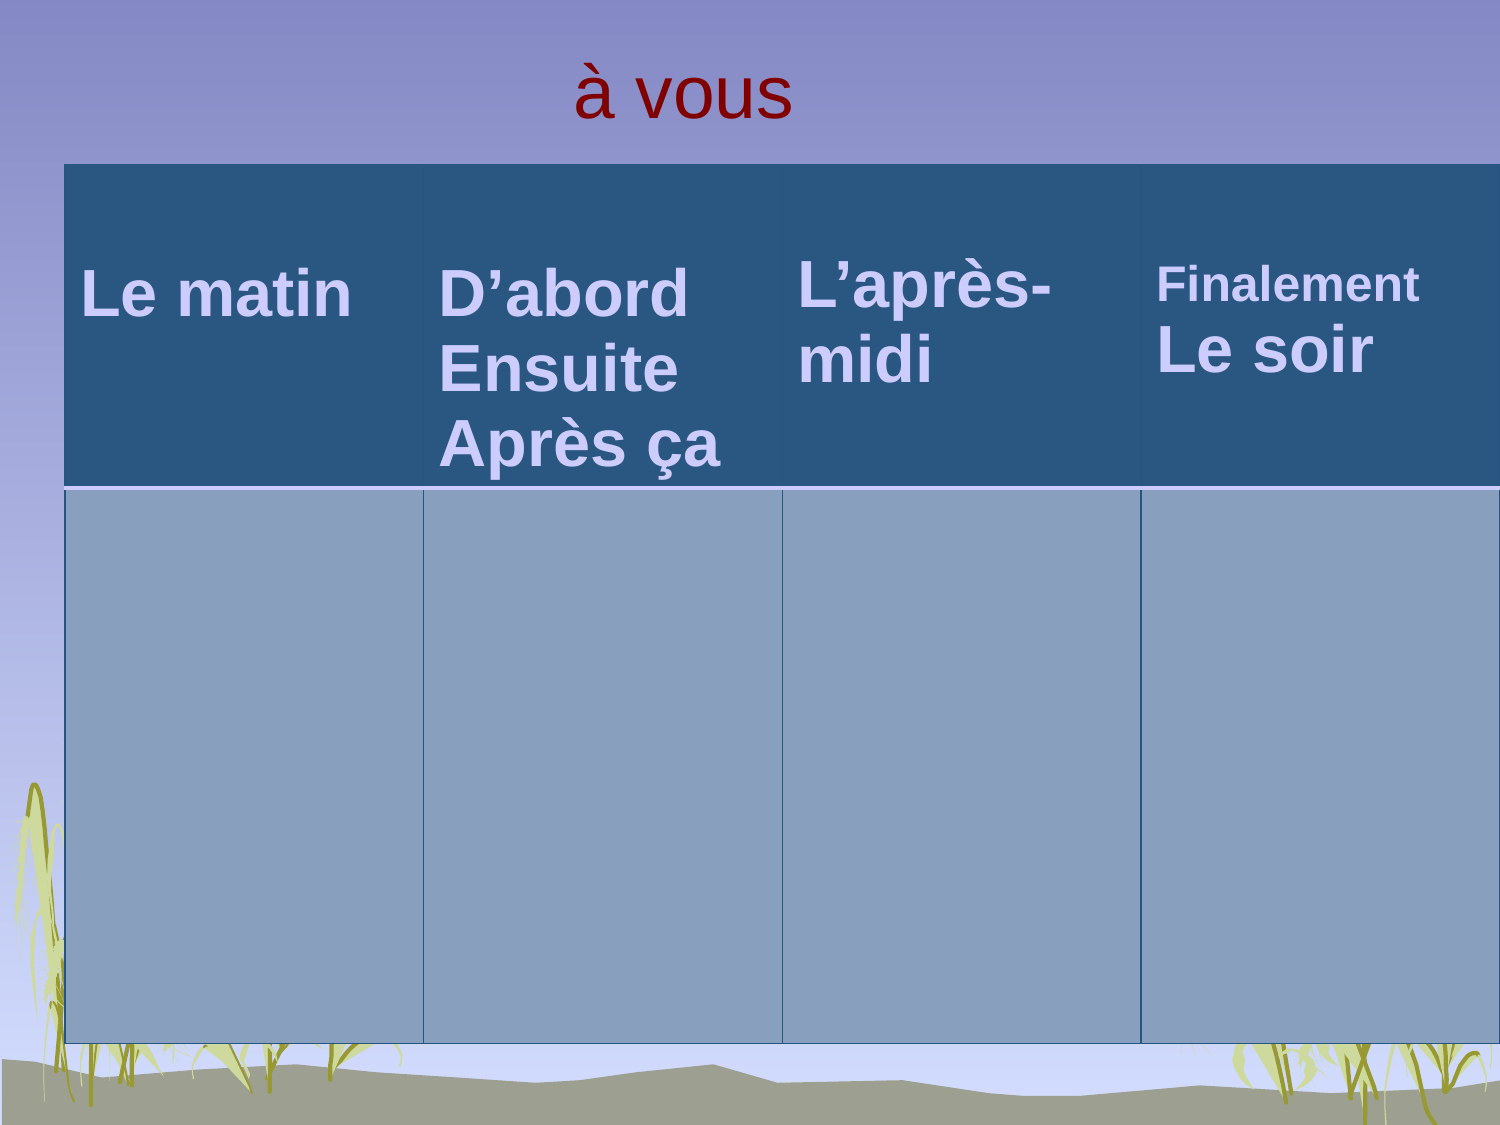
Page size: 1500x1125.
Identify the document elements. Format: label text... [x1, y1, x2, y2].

table_cell [424, 490, 782, 1043]
table_cell [66, 490, 423, 1043]
text_box à vous [404, 36, 984, 142]
table_cell [783, 490, 1140, 1043]
table_header L’après-midi [783, 165, 1140, 486]
table_header Le matin [66, 165, 423, 486]
table_header D’abord Ensuite Après ça [424, 165, 782, 486]
table_header Finalement Le soir [1142, 165, 1499, 486]
table_cell [1142, 490, 1499, 1043]
